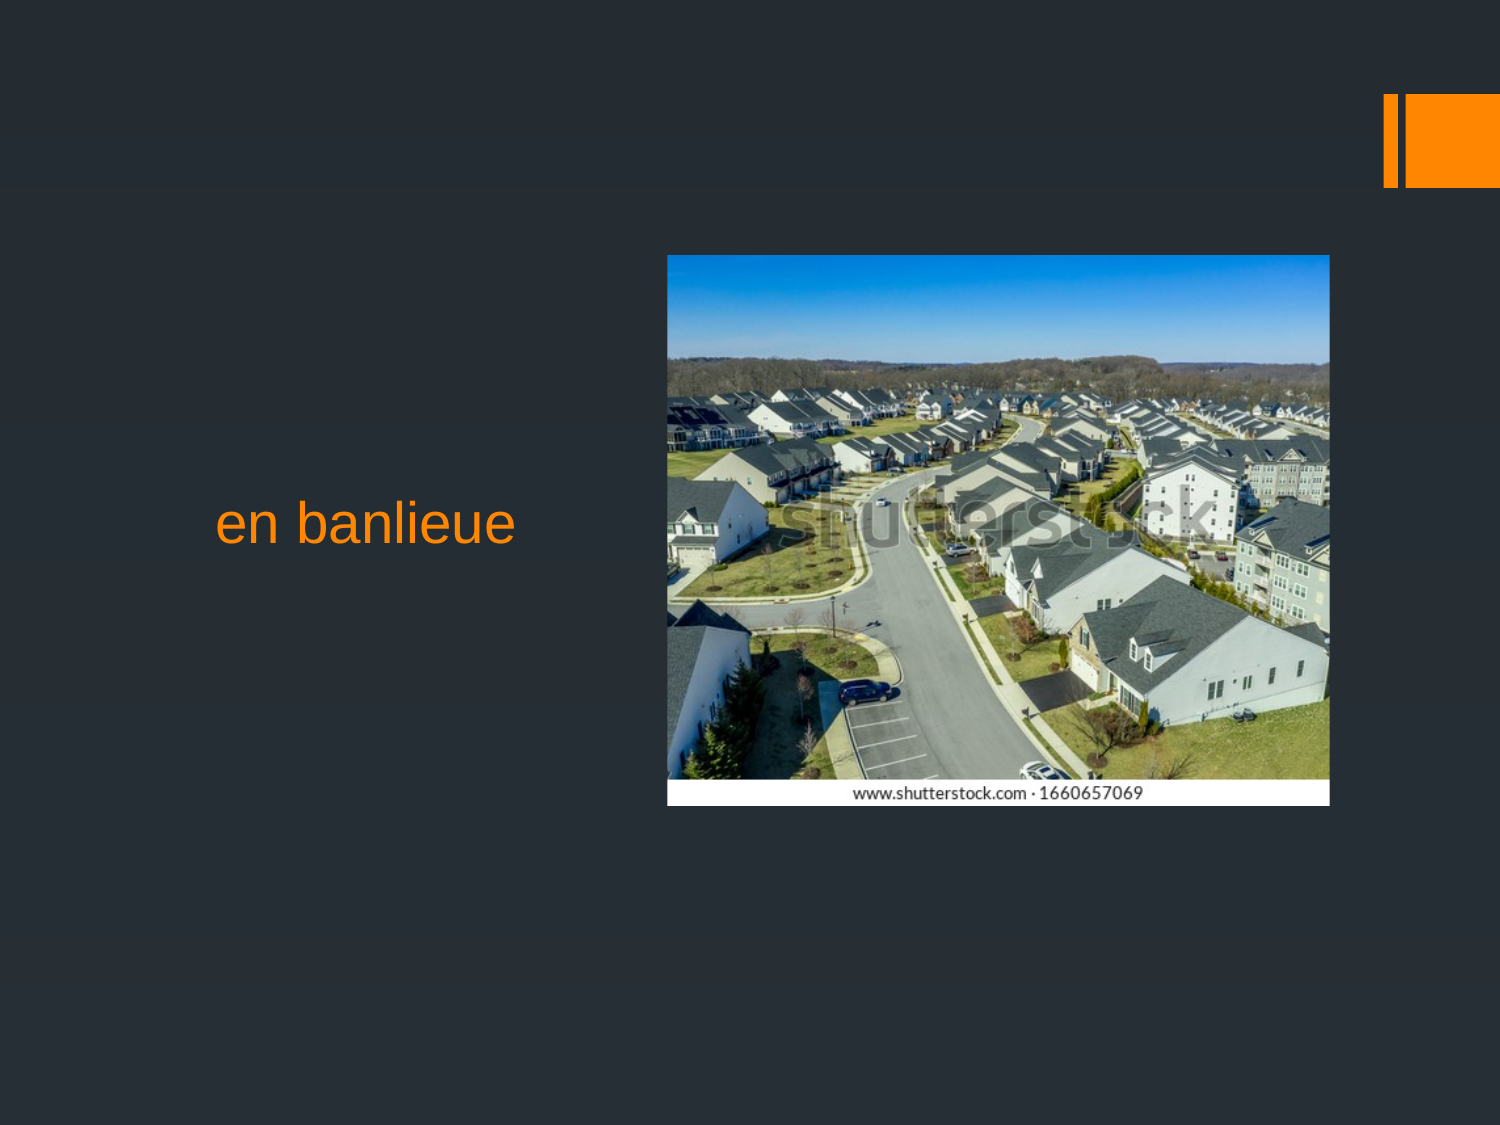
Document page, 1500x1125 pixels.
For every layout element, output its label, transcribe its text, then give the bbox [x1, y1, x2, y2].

title en banlieue [123, 205, 609, 563]
picture [666, 254, 1331, 806]
